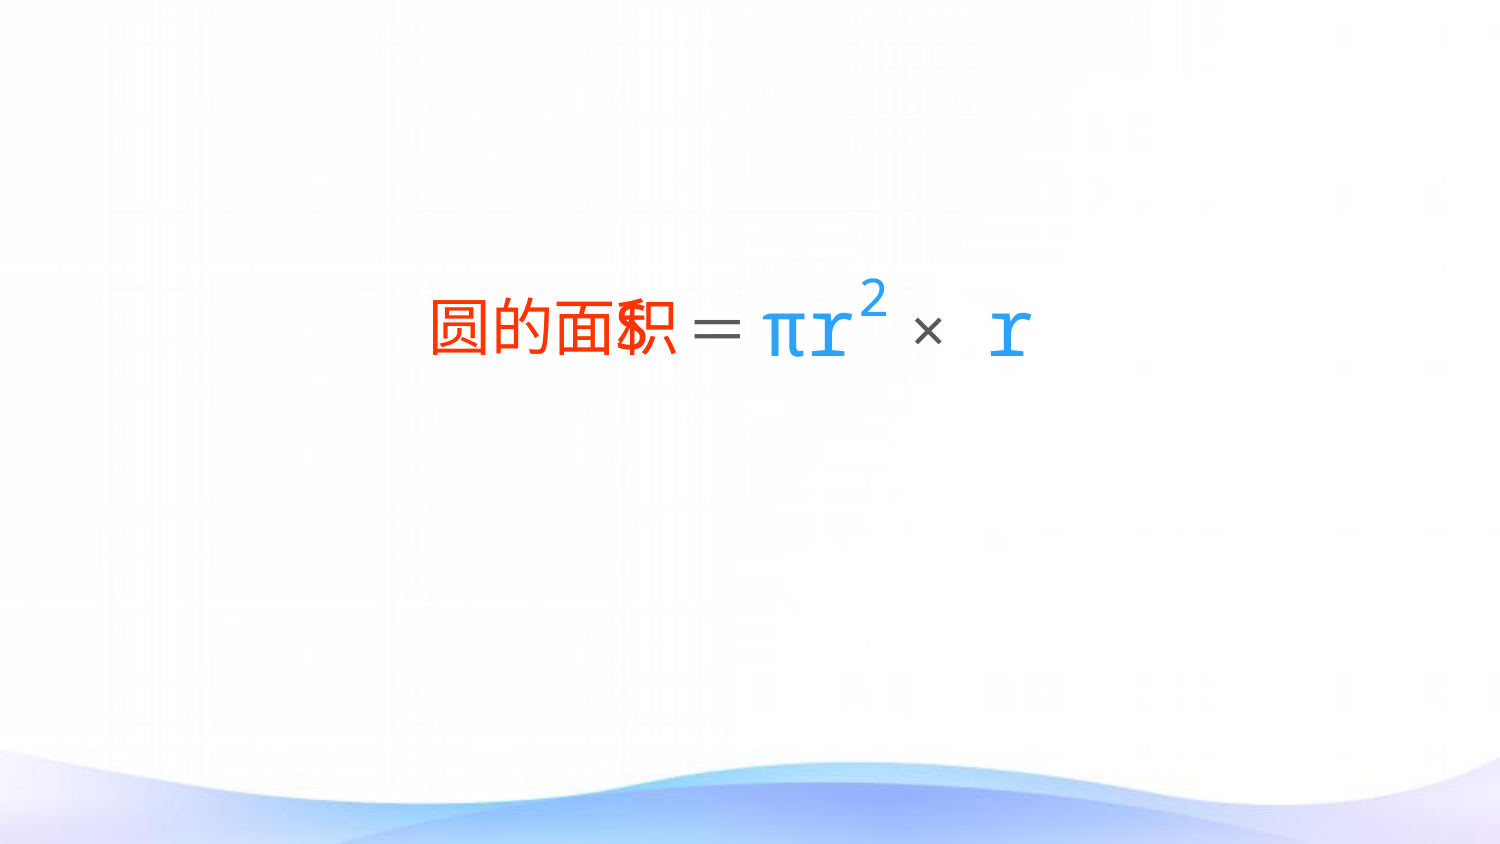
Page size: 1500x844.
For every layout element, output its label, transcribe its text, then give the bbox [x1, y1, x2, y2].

text_box S [606, 284, 656, 365]
picture [0, 0, 1500, 844]
text_box r [981, 274, 1040, 376]
text_box ＝ [681, 288, 754, 369]
text_box × [904, 288, 953, 369]
text_box πr [754, 274, 862, 376]
text_box 圆的面积 [423, 284, 685, 366]
text_box 2 [852, 261, 895, 330]
